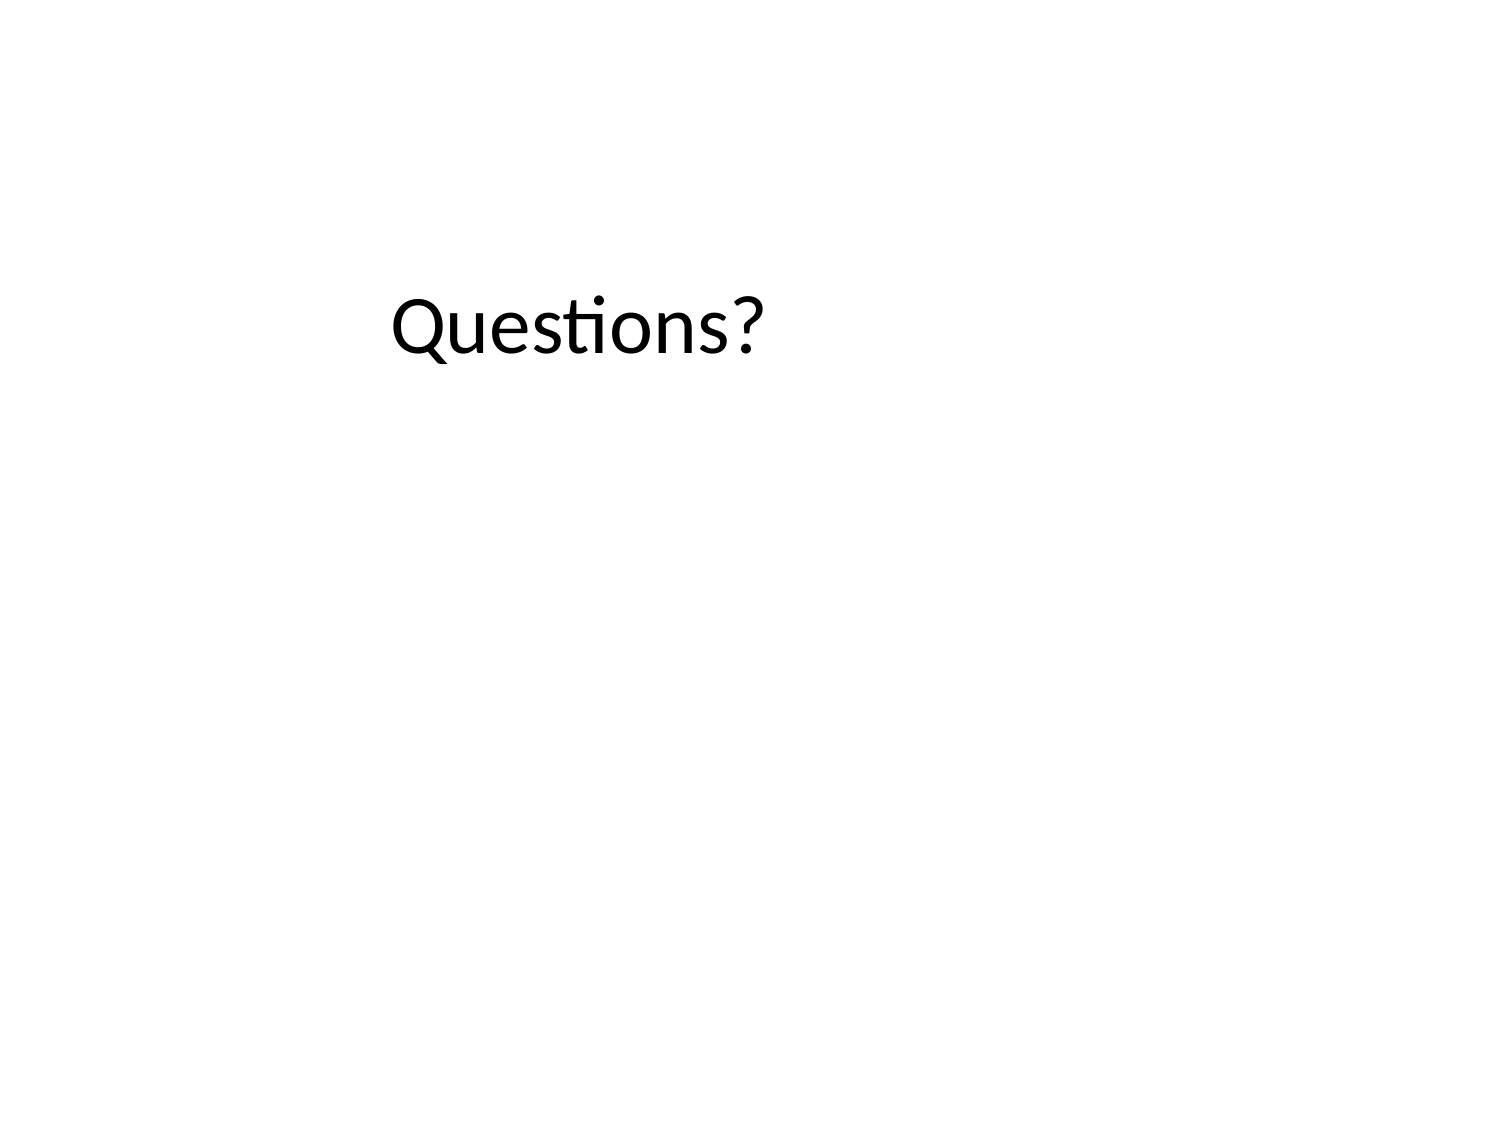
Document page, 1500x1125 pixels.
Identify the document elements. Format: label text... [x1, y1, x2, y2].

list Questions? [75, 262, 1425, 1005]
